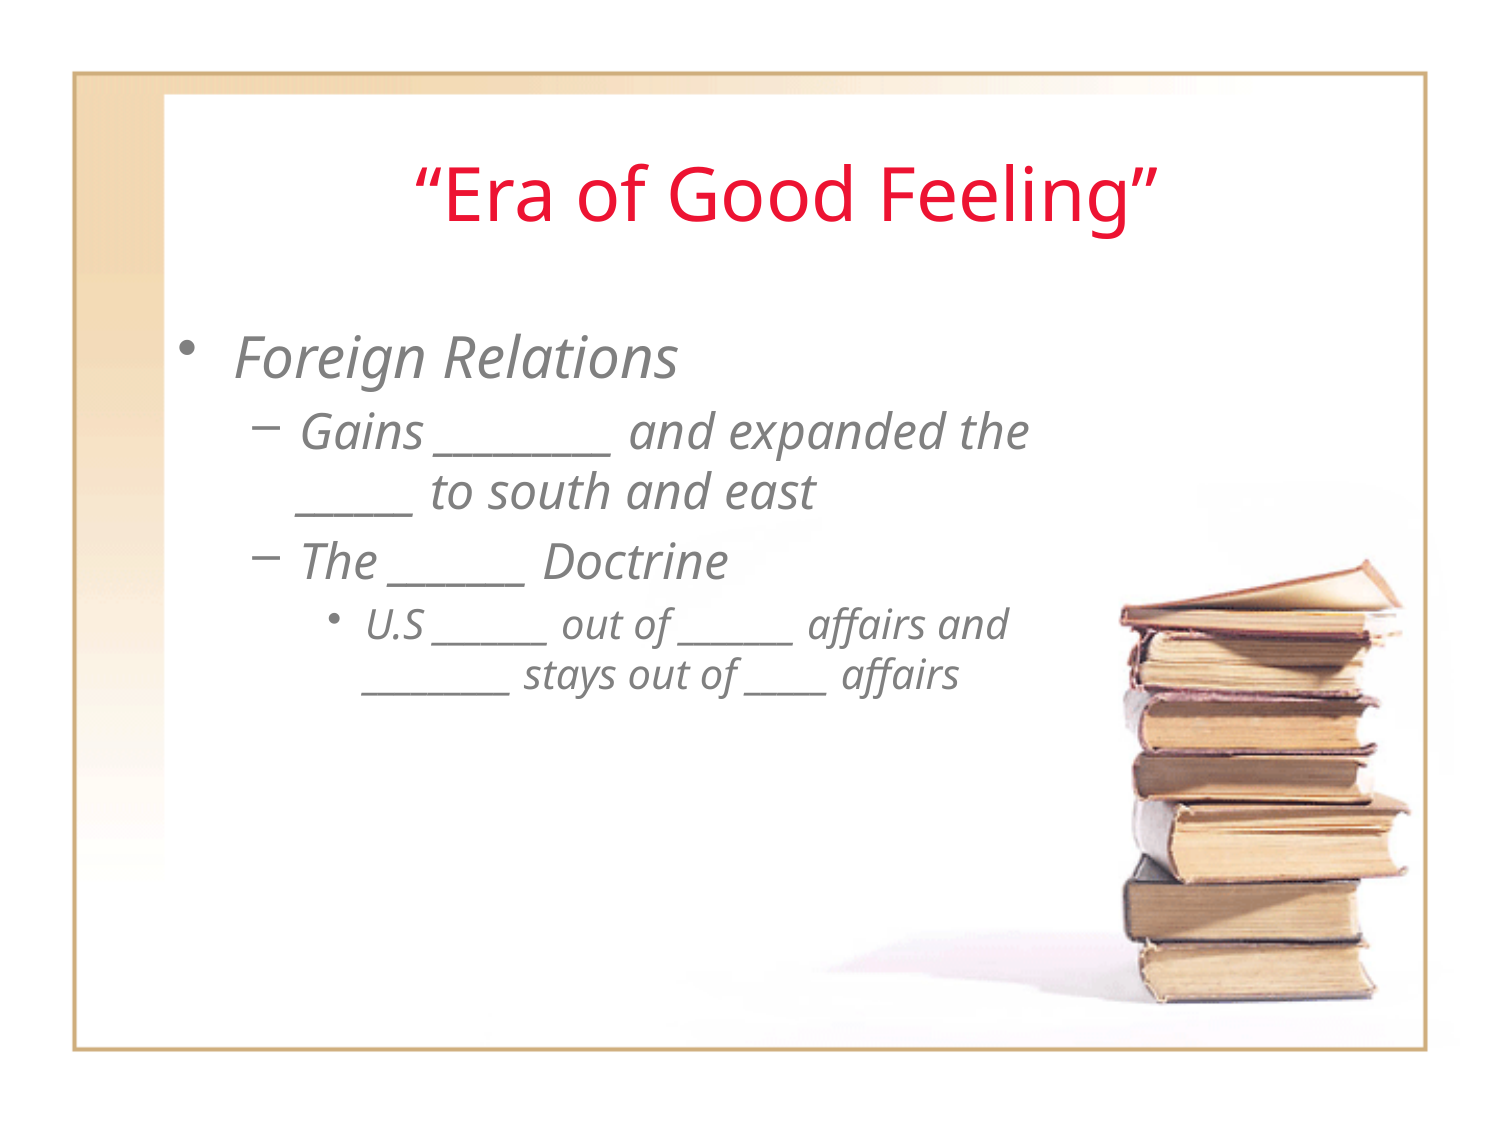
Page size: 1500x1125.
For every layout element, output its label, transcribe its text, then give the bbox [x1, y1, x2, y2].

text_box Foreign Relations Gains _________ and expanded the ______ to south and east The _______ Doctrine U.S _______ out of _______ affairs and _________ stays out of _____ affairs [162, 312, 1063, 963]
text_box [174, 270, 1073, 980]
picture [0, 0, 1500, 1125]
text_box “Era of Good Feeling” [162, 112, 1413, 270]
